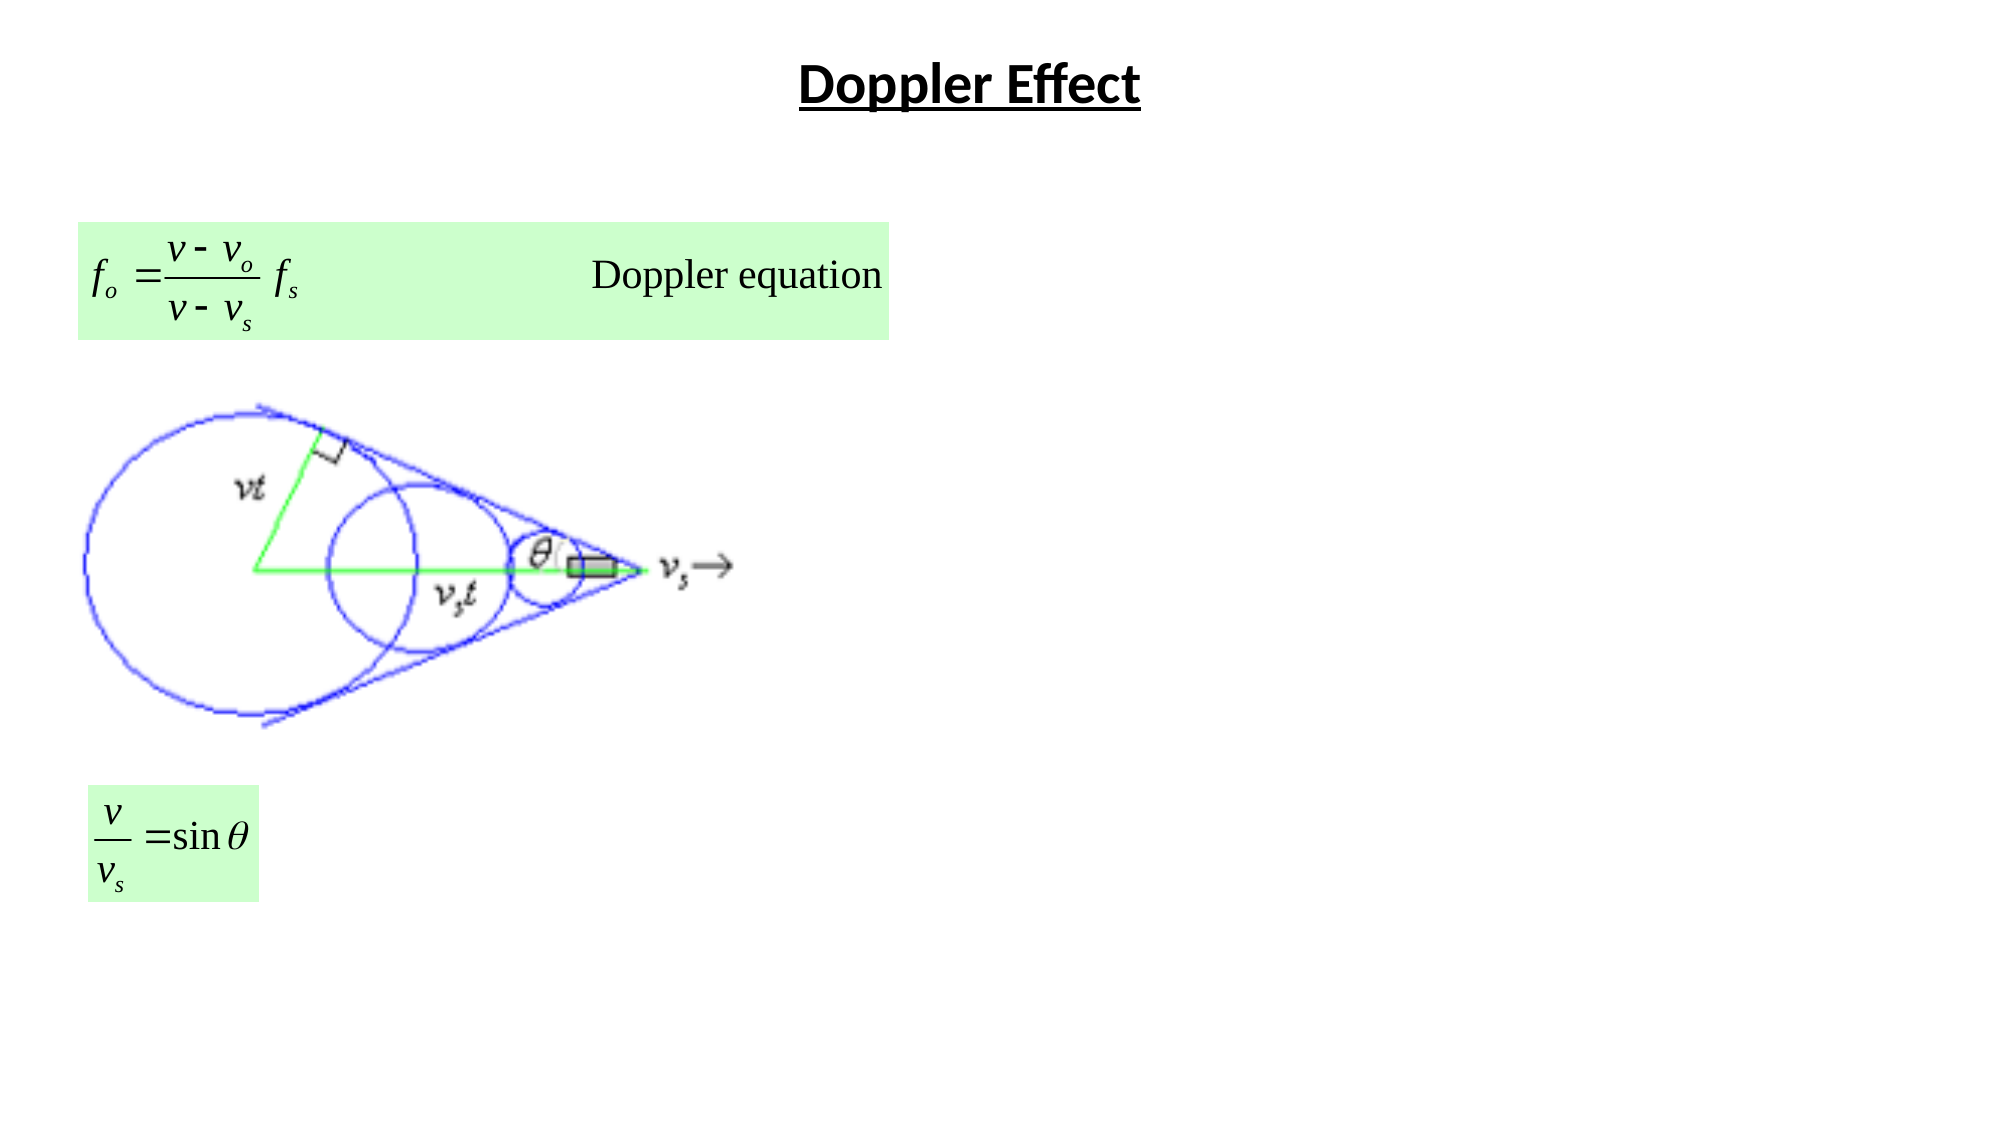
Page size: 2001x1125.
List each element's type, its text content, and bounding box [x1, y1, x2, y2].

text_box Doppler Effect [783, 37, 1179, 123]
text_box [87, 784, 260, 902]
picture [48, 380, 767, 745]
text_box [77, 222, 890, 341]
